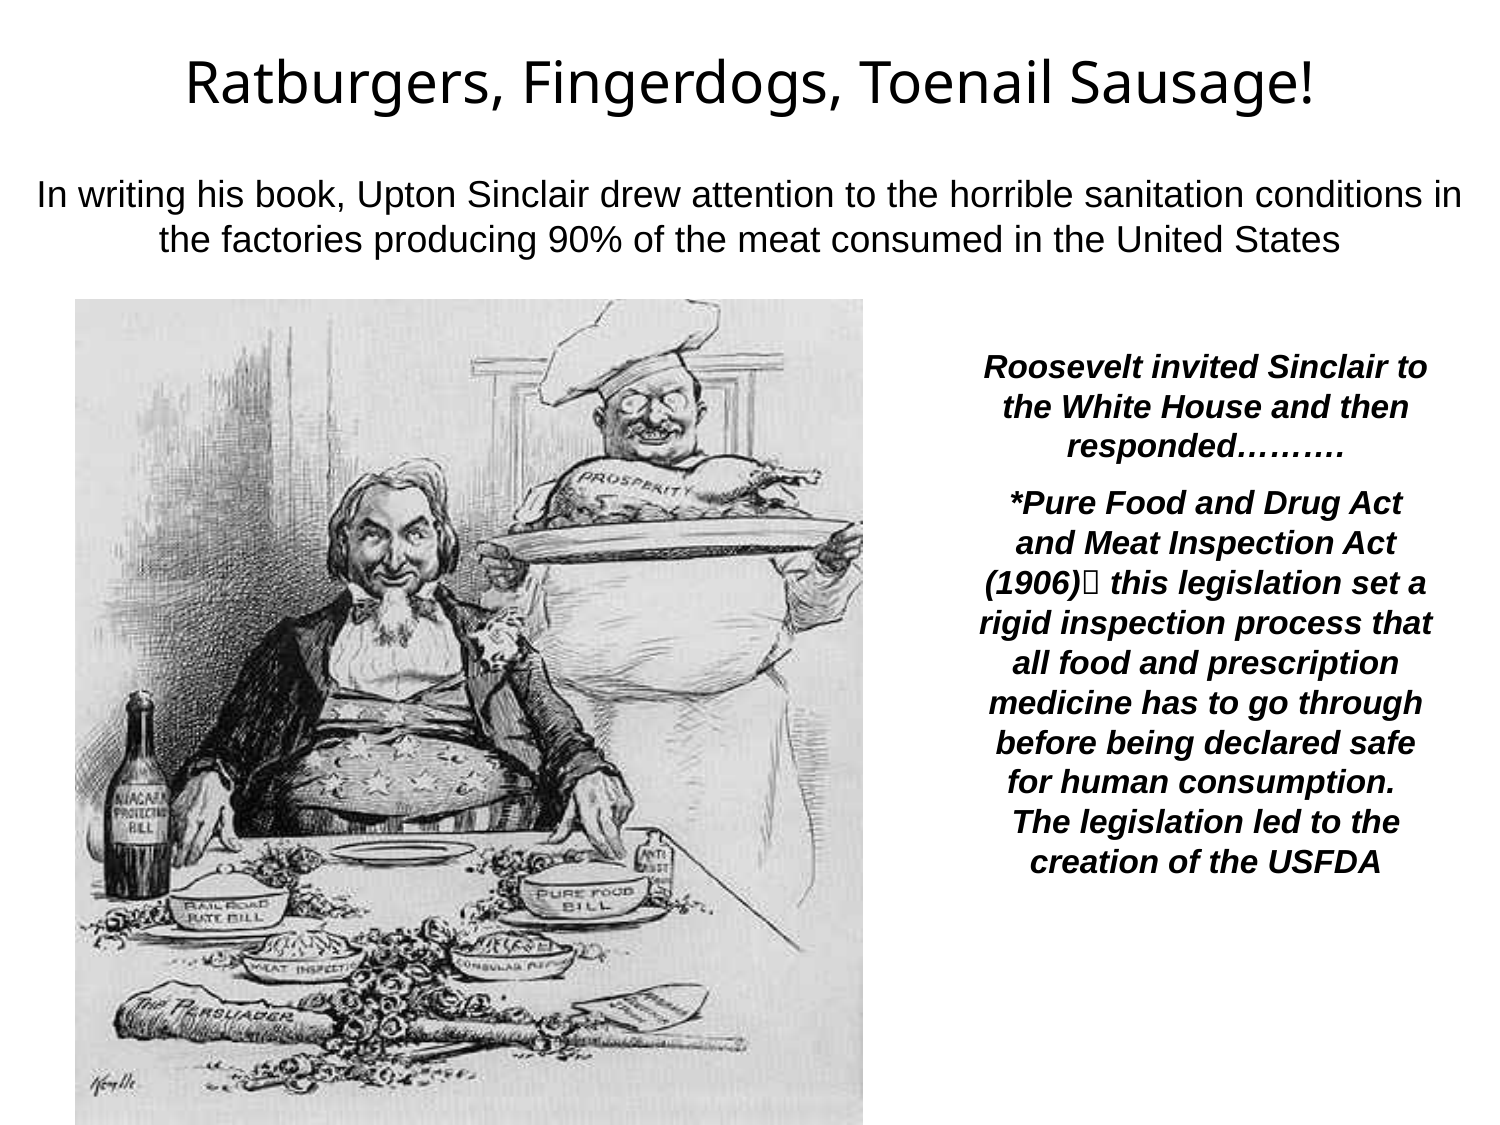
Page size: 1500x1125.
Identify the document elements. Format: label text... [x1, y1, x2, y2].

text_box In writing his book, Upton Sinclair drew attention to the horrible sanitation conditions in the factories producing 90% of the meat consumed in the United States [0, 162, 1500, 268]
text_box Ratburgers, Fingerdogs, Toenail Sausage! [0, 37, 1500, 123]
text_box Roosevelt invited Sinclair to the White House and then responded………. *Pure Food and Drug Act and Meat Inspection Act (1906) this legislation set a rigid inspection process that all food and prescription medicine has to go through before being declared safe for human consumption. The legislation led to the creation of the USFDA [962, 337, 1450, 945]
picture [74, 299, 863, 1125]
